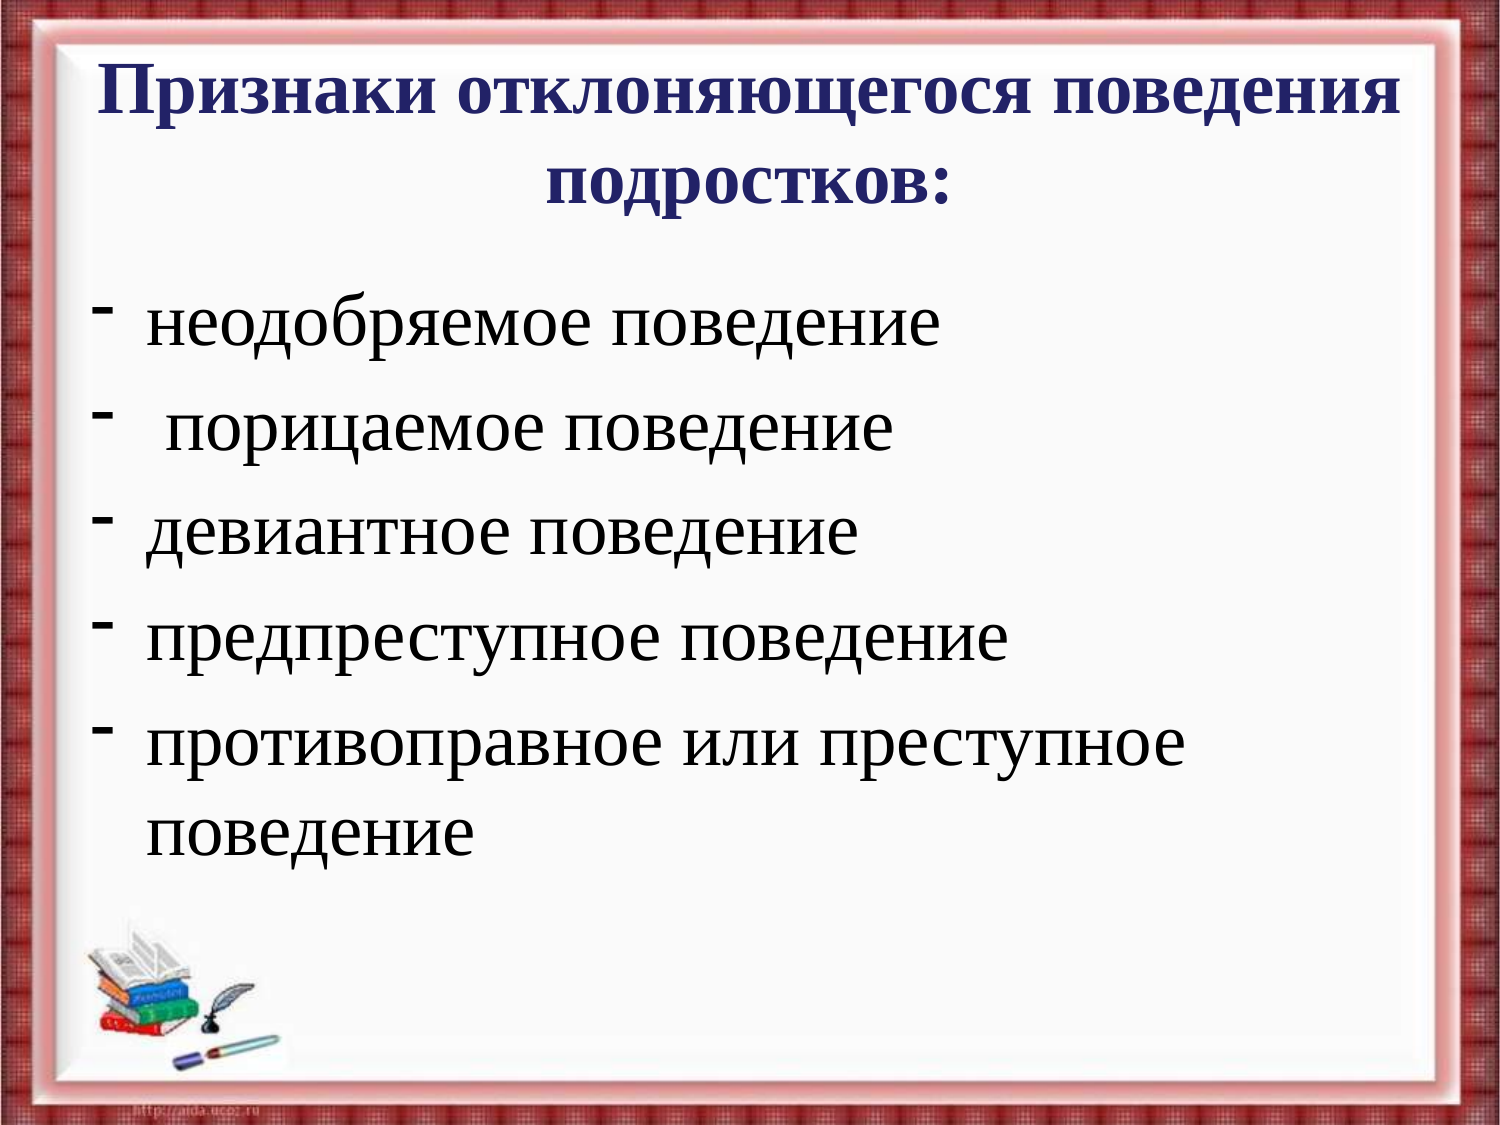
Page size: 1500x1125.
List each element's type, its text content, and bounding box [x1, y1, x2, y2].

picture [0, 0, 1500, 1125]
list неодобряемое поведение порицаемое поведение девиантное поведение предпреступное поведение противоправное или преступное поведение [74, 262, 1426, 1006]
title Признаки отклоняющегося поведения подростков: [74, 44, 1426, 233]
